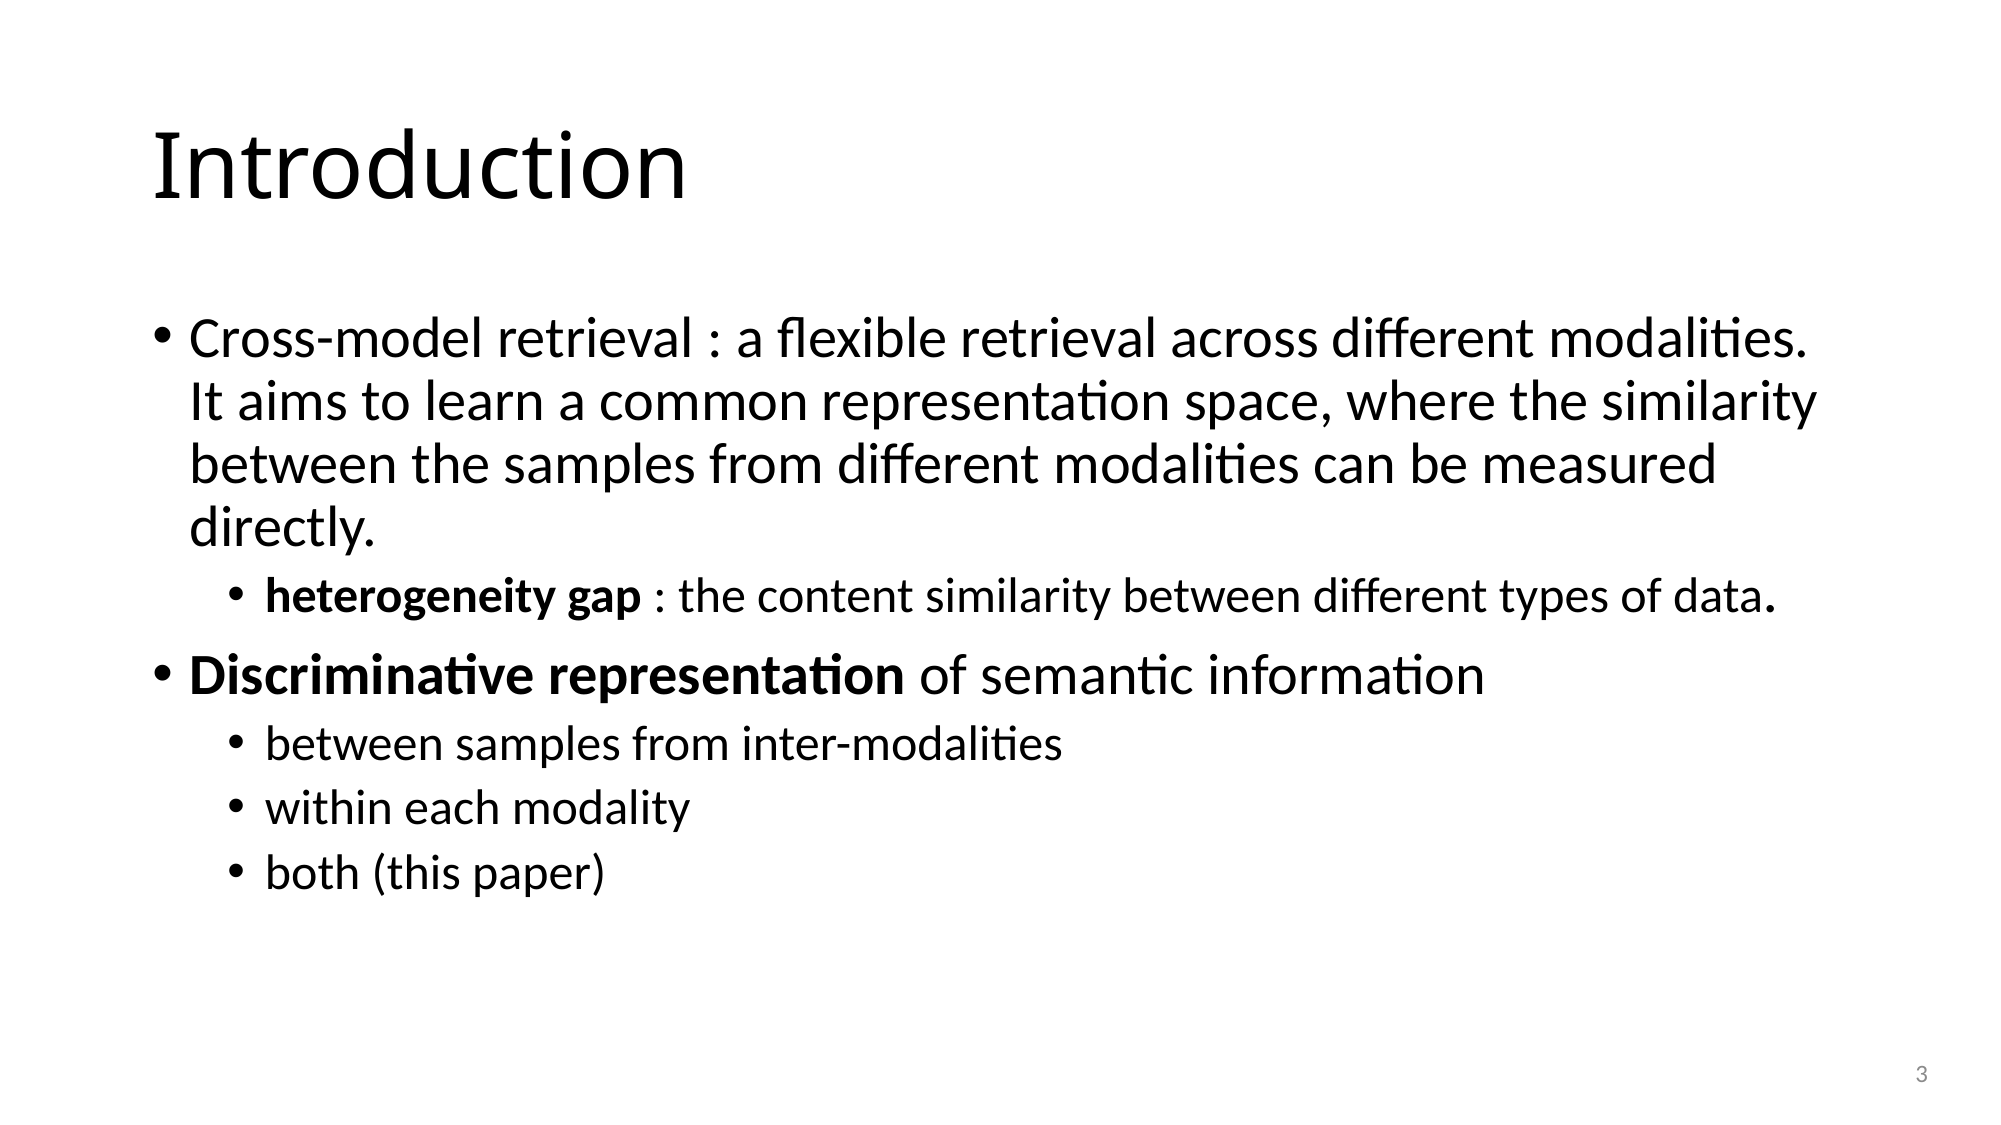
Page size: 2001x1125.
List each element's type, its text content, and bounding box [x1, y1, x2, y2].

slide_number 3 [1493, 1042, 1944, 1103]
title Introduction [137, 59, 1863, 278]
list Cross-model retrieval : a flexible retrieval across different modalities. It aims to learn a common representation space, where the similarity between the samples from different modalities can be measured directly. heterogeneity gap : the content similarity between different types of data. Discriminative representation of semantic information between samples from inter-modalities within each modality both (this paper) [137, 299, 1863, 1014]
